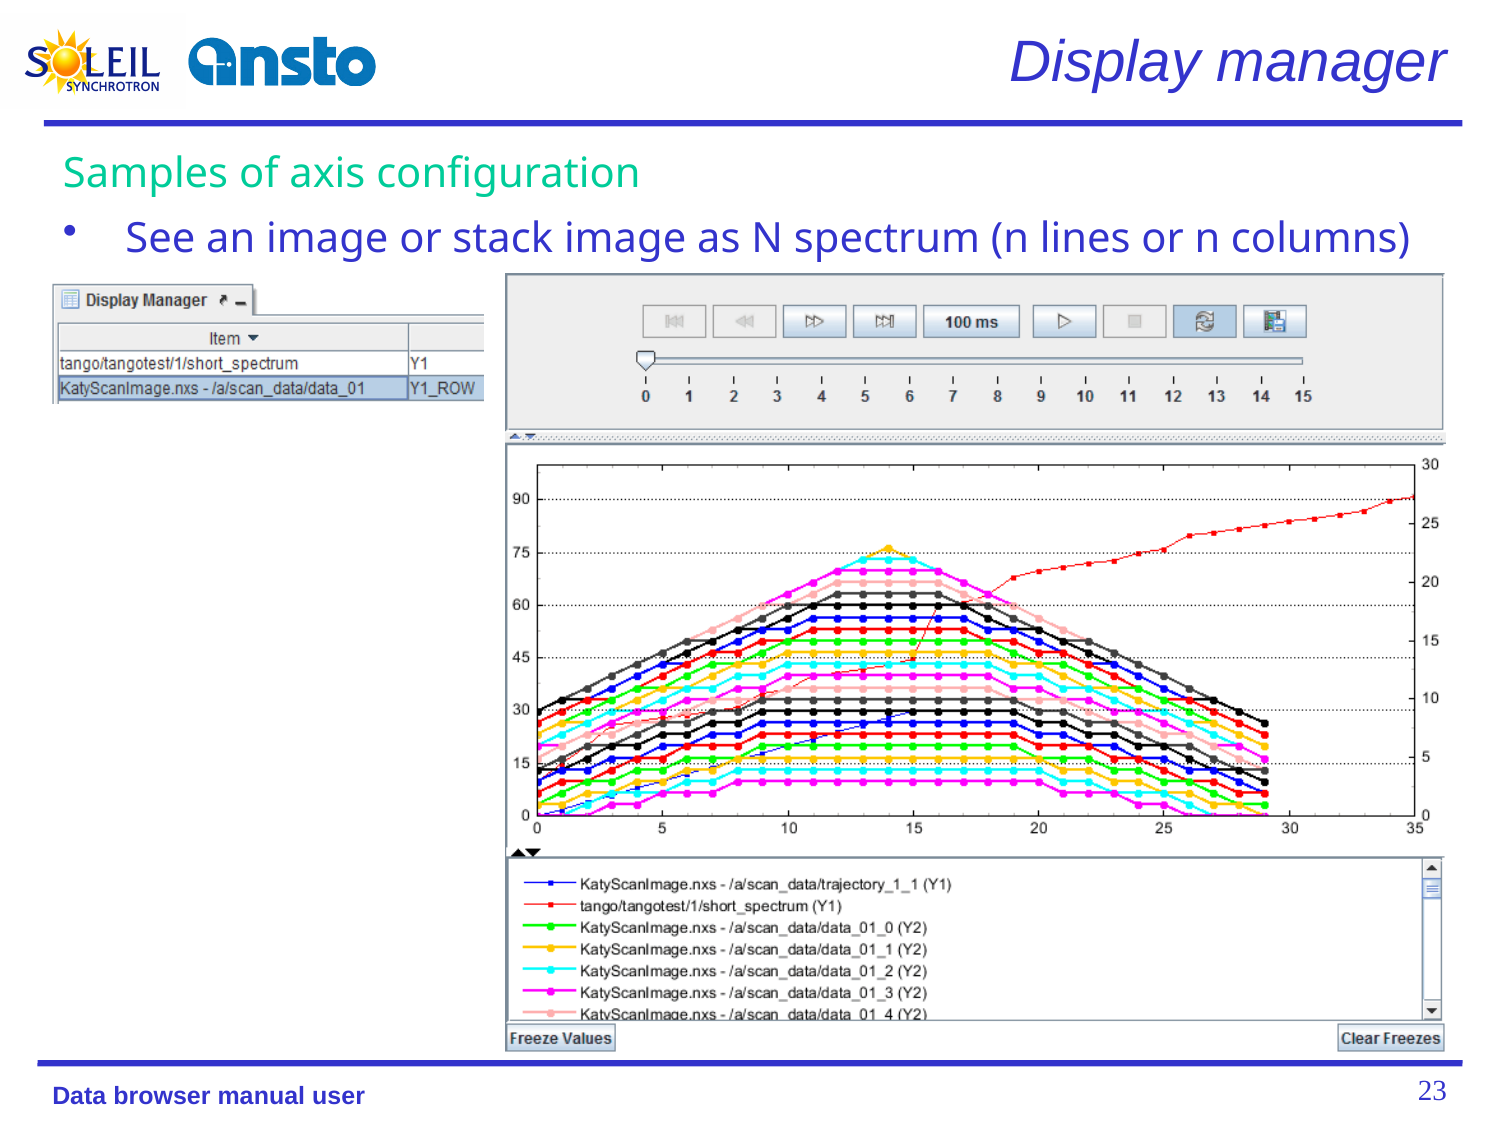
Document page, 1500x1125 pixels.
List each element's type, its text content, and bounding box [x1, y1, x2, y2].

picture [505, 273, 1446, 1053]
picture [50, 280, 484, 405]
title Display manager [237, 10, 1463, 106]
picture [186, 36, 237, 86]
list Samples of axis configuration See an image or stack image as N spectrum (n lines or n columns) [47, 147, 1446, 298]
slide_number 23 [1119, 1063, 1463, 1118]
